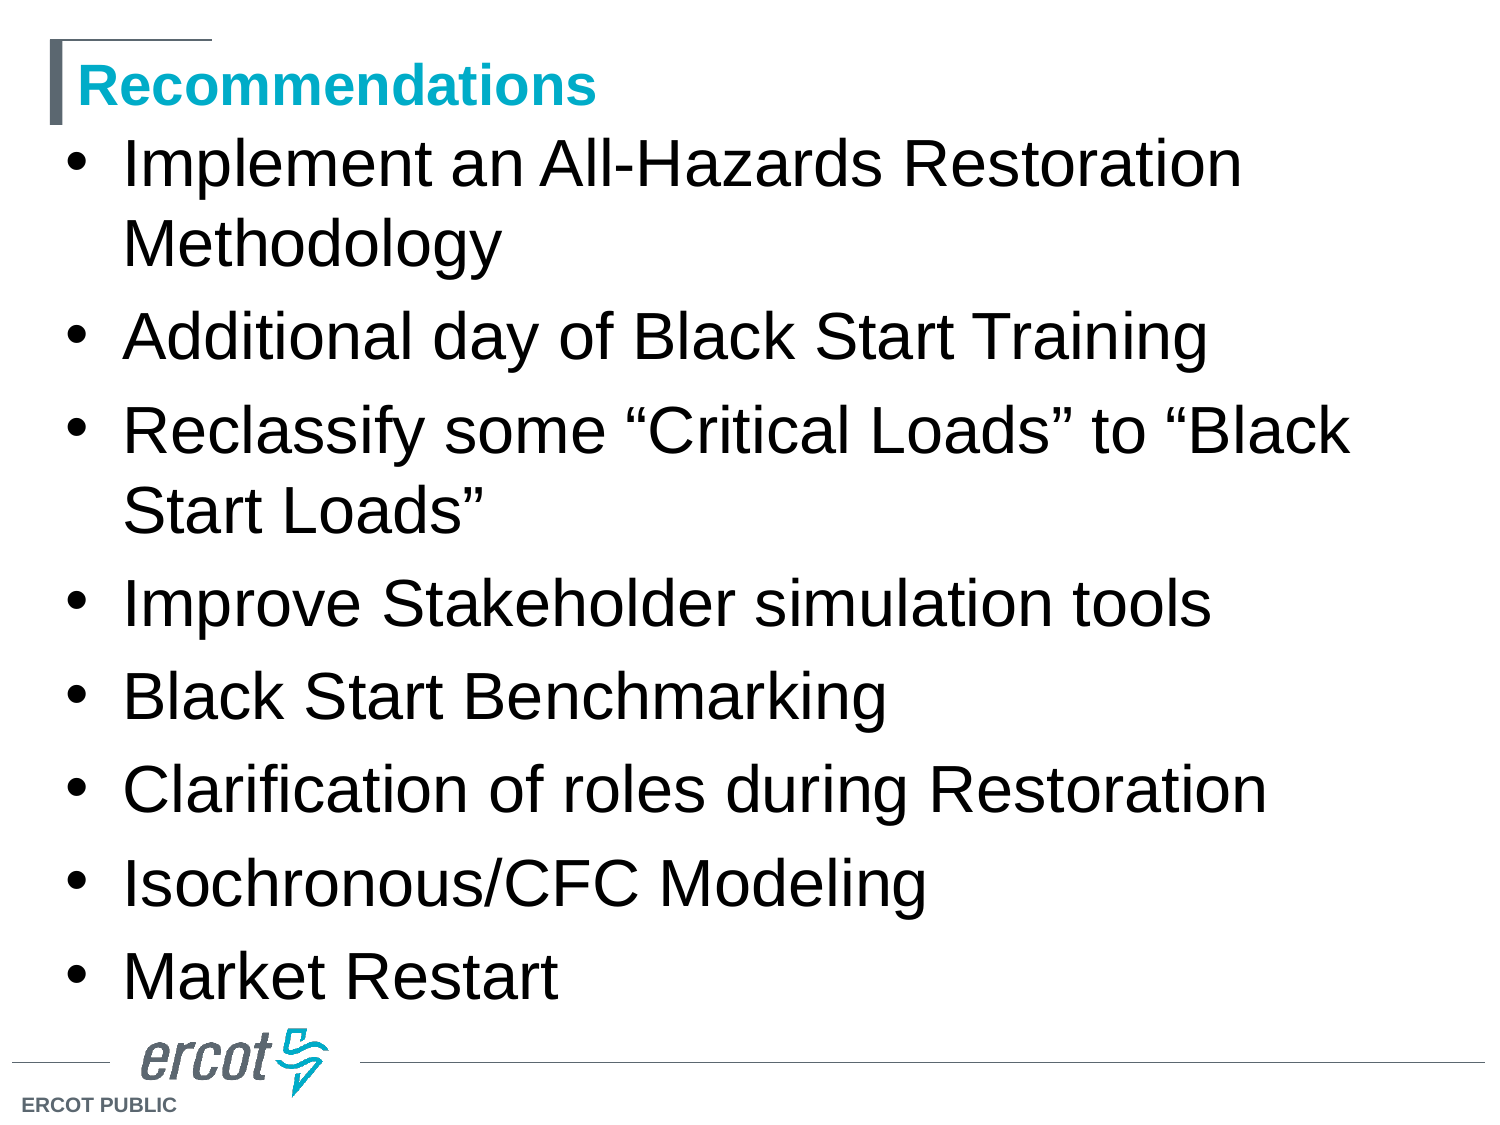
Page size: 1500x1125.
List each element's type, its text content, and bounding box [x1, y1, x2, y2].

title Recommendations [62, 39, 1450, 112]
list Implement an All-Hazards Restoration Methodology Additional day of Black Start Training Reclassify some “Critical Loads” to “Black Start Loads” Improve Stakeholder simulation tools Black Start Benchmarking Clarification of roles during Restoration Isochronous/CFC Modeling Market Restart [50, 112, 1451, 1053]
picture [137, 1053, 332, 1100]
